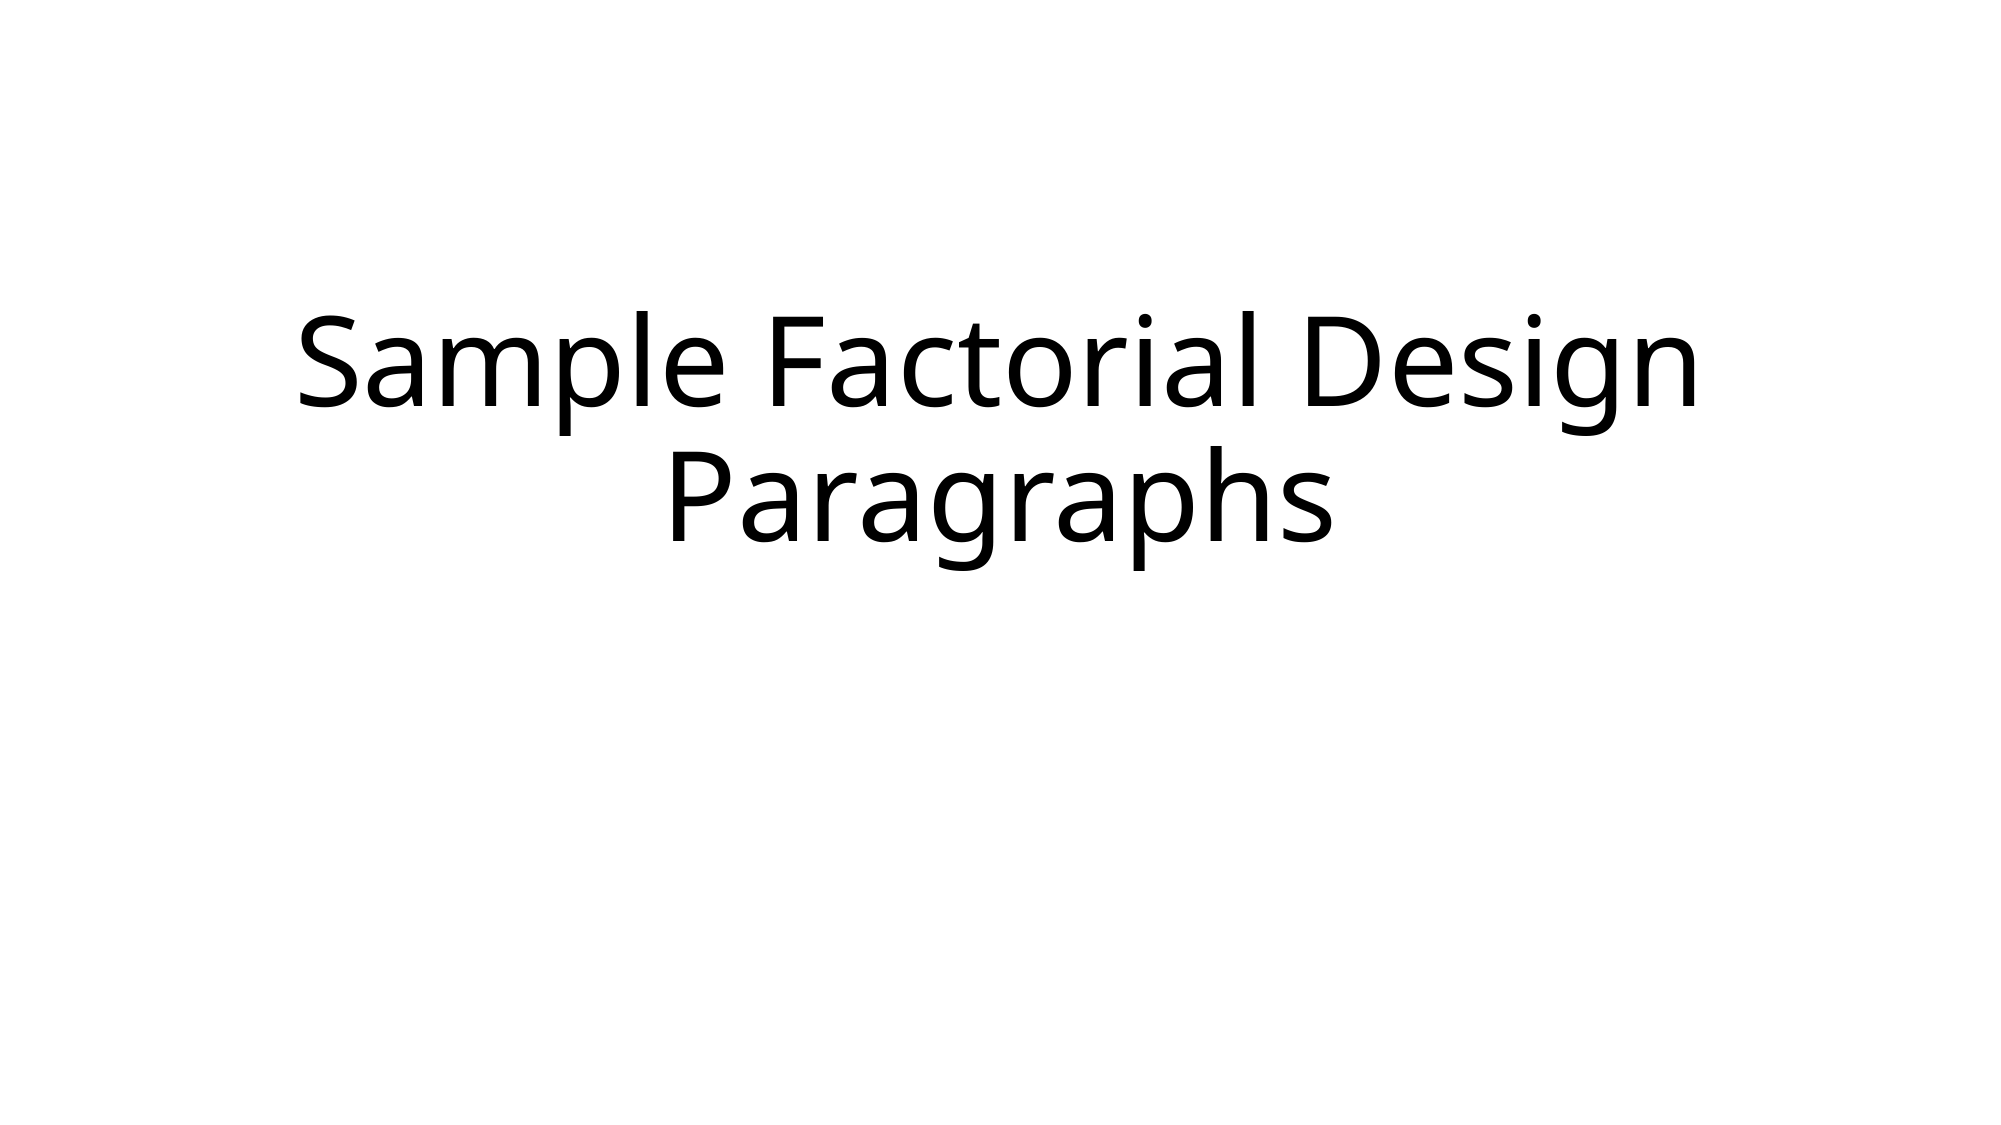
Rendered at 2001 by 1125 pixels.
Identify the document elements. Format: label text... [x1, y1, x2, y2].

title Sample Factorial Design Paragraphs [249, 184, 1750, 576]
